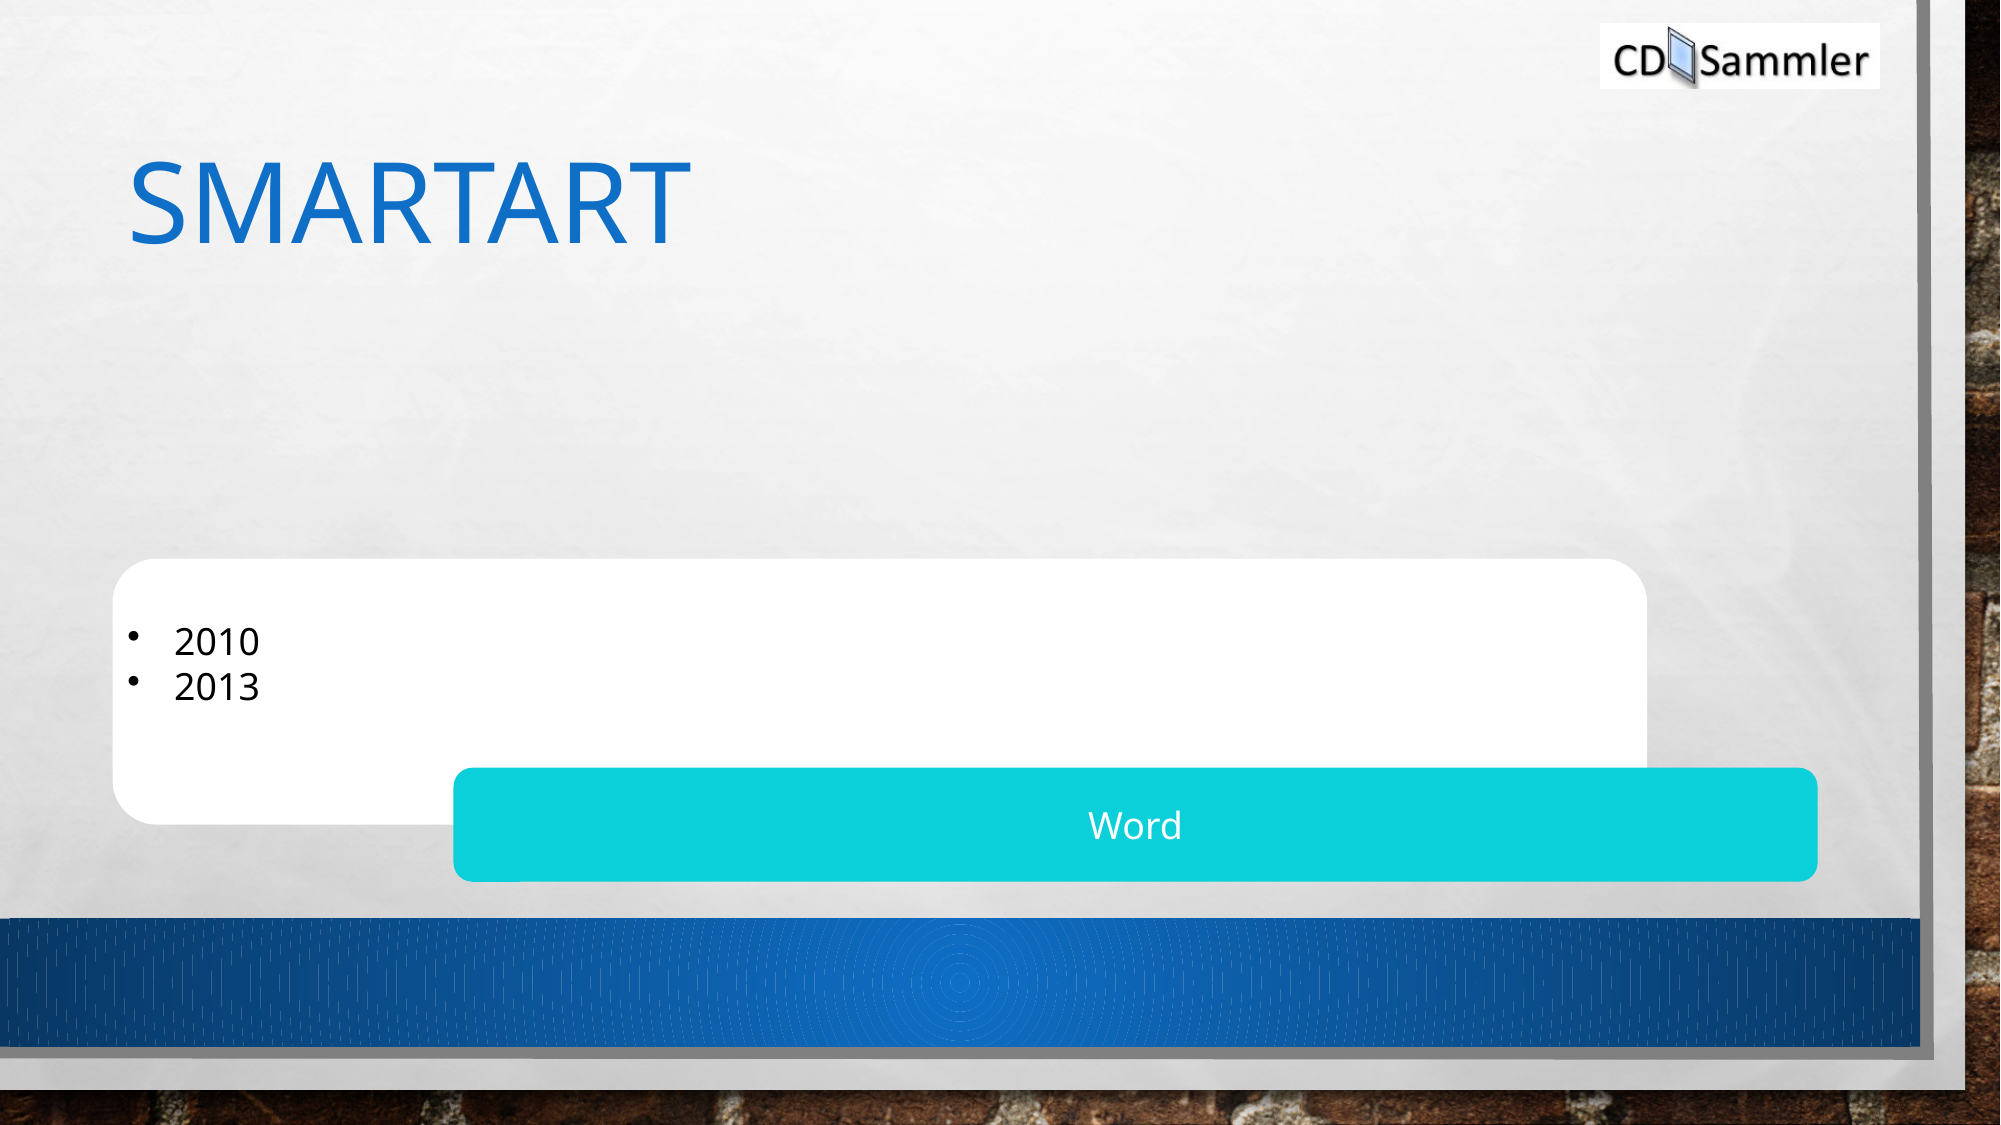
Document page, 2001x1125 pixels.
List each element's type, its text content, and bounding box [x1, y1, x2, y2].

picture [1600, 23, 1880, 89]
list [112, 338, 1818, 883]
picture [0, 0, 2000, 1125]
title SmartArt [112, 112, 1818, 302]
